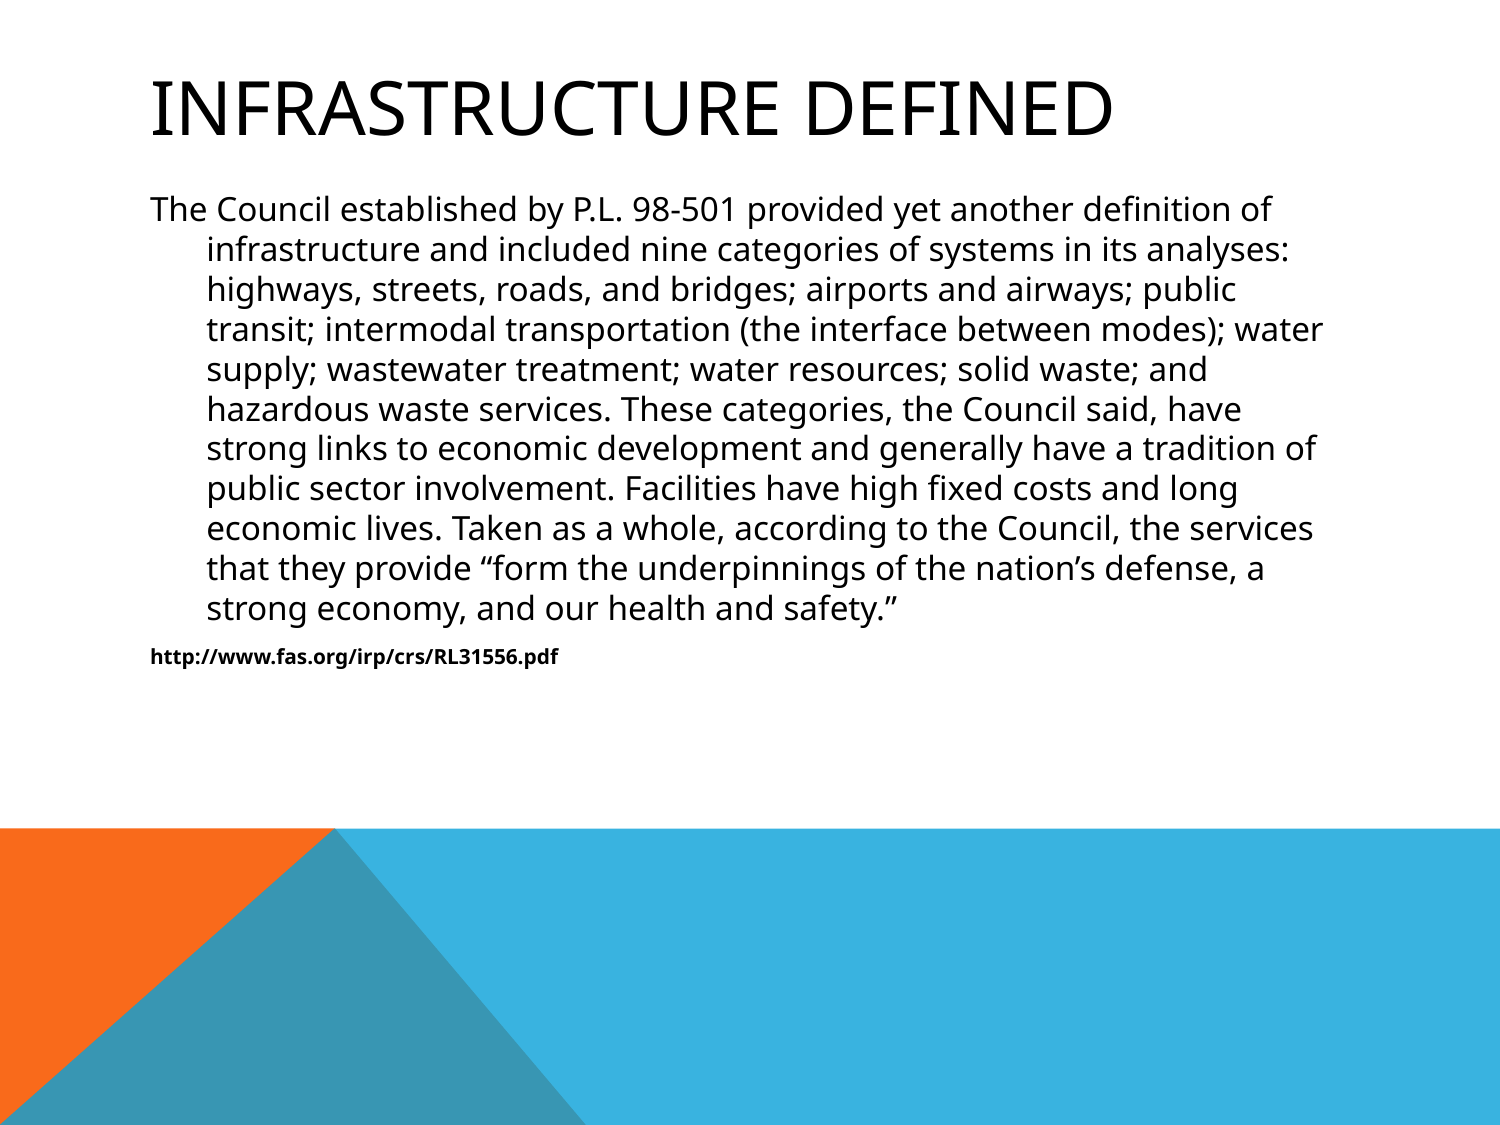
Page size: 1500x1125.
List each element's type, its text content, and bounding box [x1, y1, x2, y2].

title Infrastructure Defined [135, 60, 1369, 150]
list The Council established by P.L. 98-501 provided yet another definition of infrastructure and included nine categories of systems in its analyses: highways, streets, roads, and bridges; airports and airways; public transit; intermodal transportation (the interface between modes); water supply; wastewater treatment; water resources; solid waste; and hazardous waste services. These categories, the Council said, have strong links to economic development and generally have a tradition of public sector involvement. Facilities have high fixed costs and long economic lives. Taken as a whole, according to the Council, the services that they provide “form the underpinnings of the nation’s defense, a strong economy, and our health and safety.” http://www.fas.org/irp/crs/RL31556.pdf [135, 180, 1369, 768]
